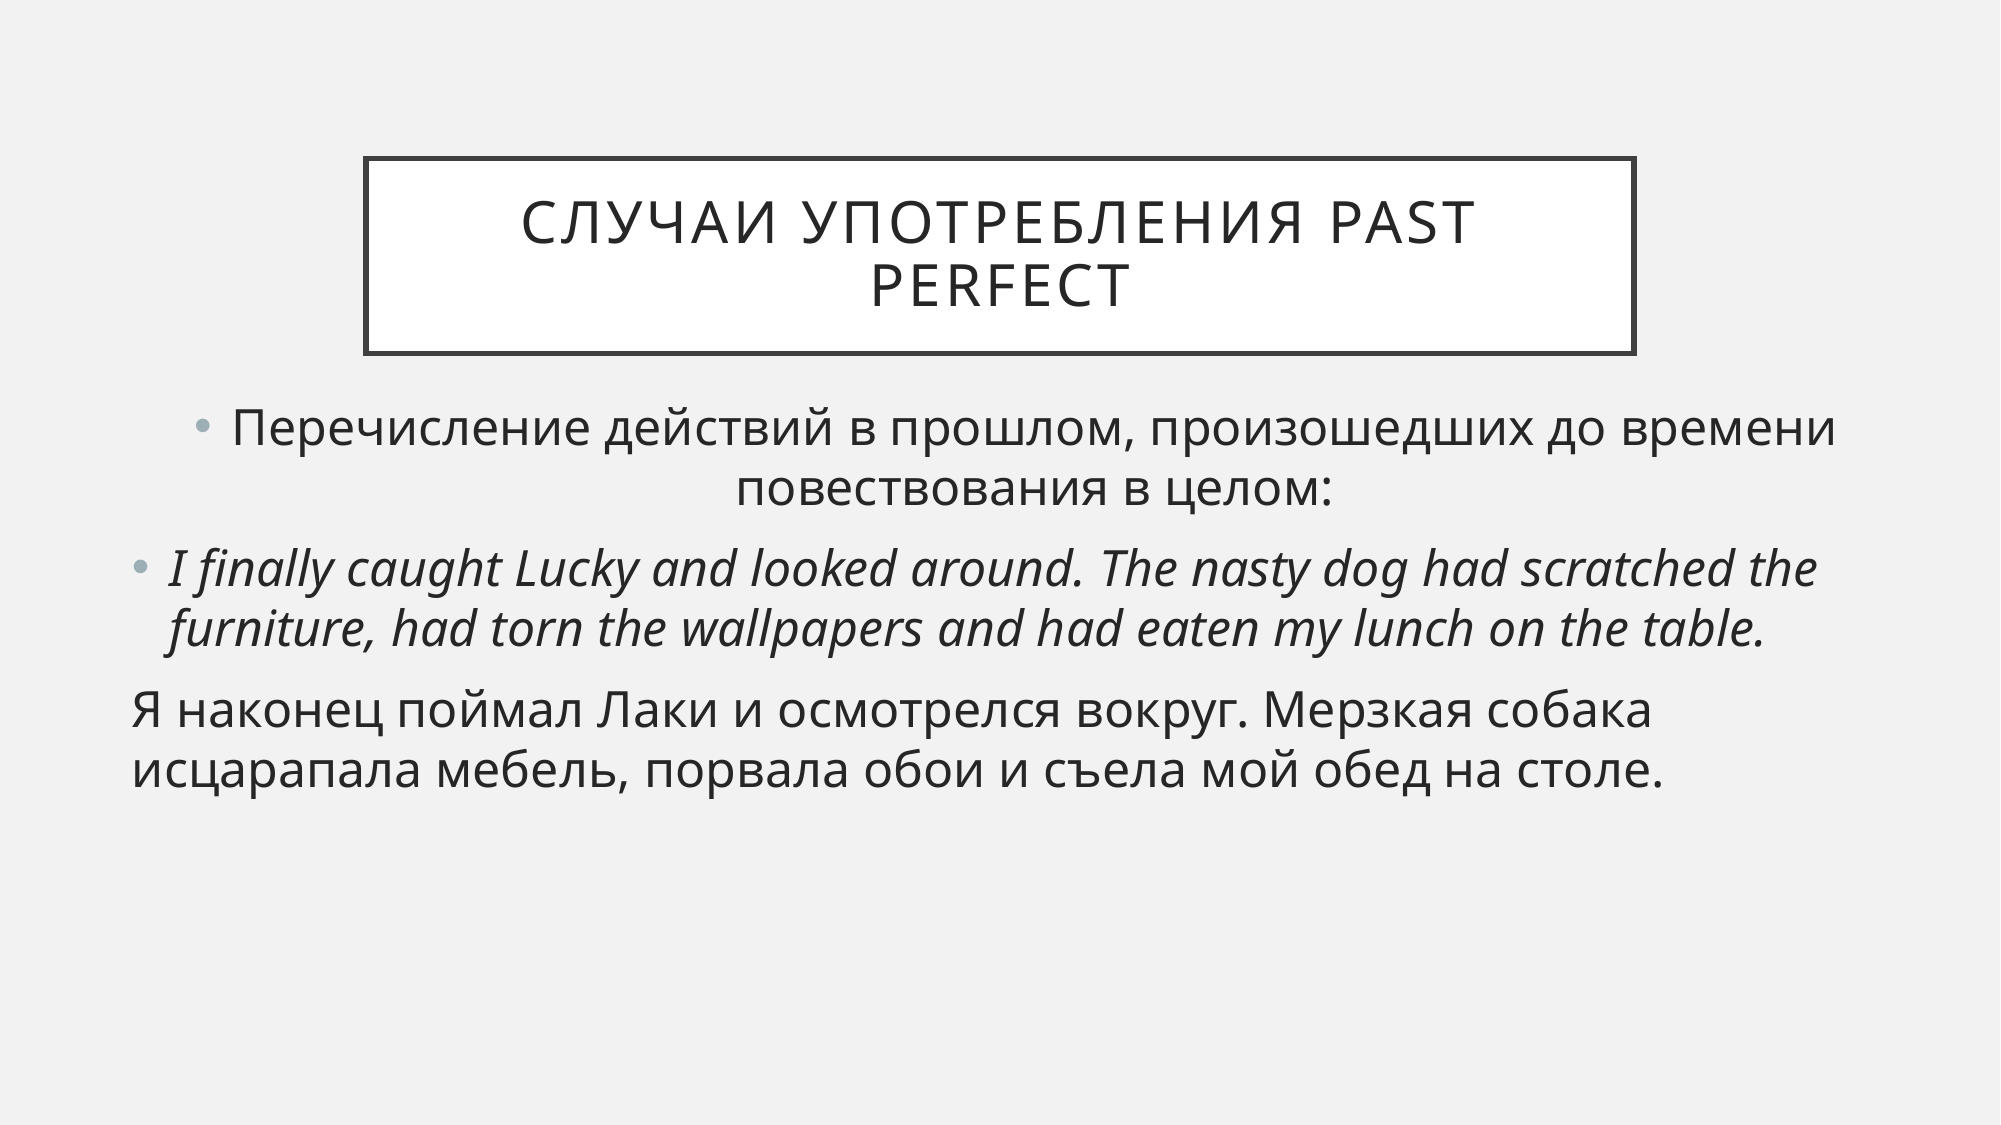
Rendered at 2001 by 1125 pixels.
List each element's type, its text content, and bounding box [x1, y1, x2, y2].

list Перечисление действий в прошлом, произошедших до времени повествования в целом: I finally caught Lucky and looked around. The nasty dog had scratched the furniture, had torn the wallpapers and had eaten my lunch on the table. Я наконец поймал Лаки и осмотрелся вокруг. Мерзкая собака исцарапала мебель, порвала обои и съела мой обед на столе. [116, 387, 1916, 1089]
title Случаи употребления Past Perfect [363, 156, 1637, 356]
